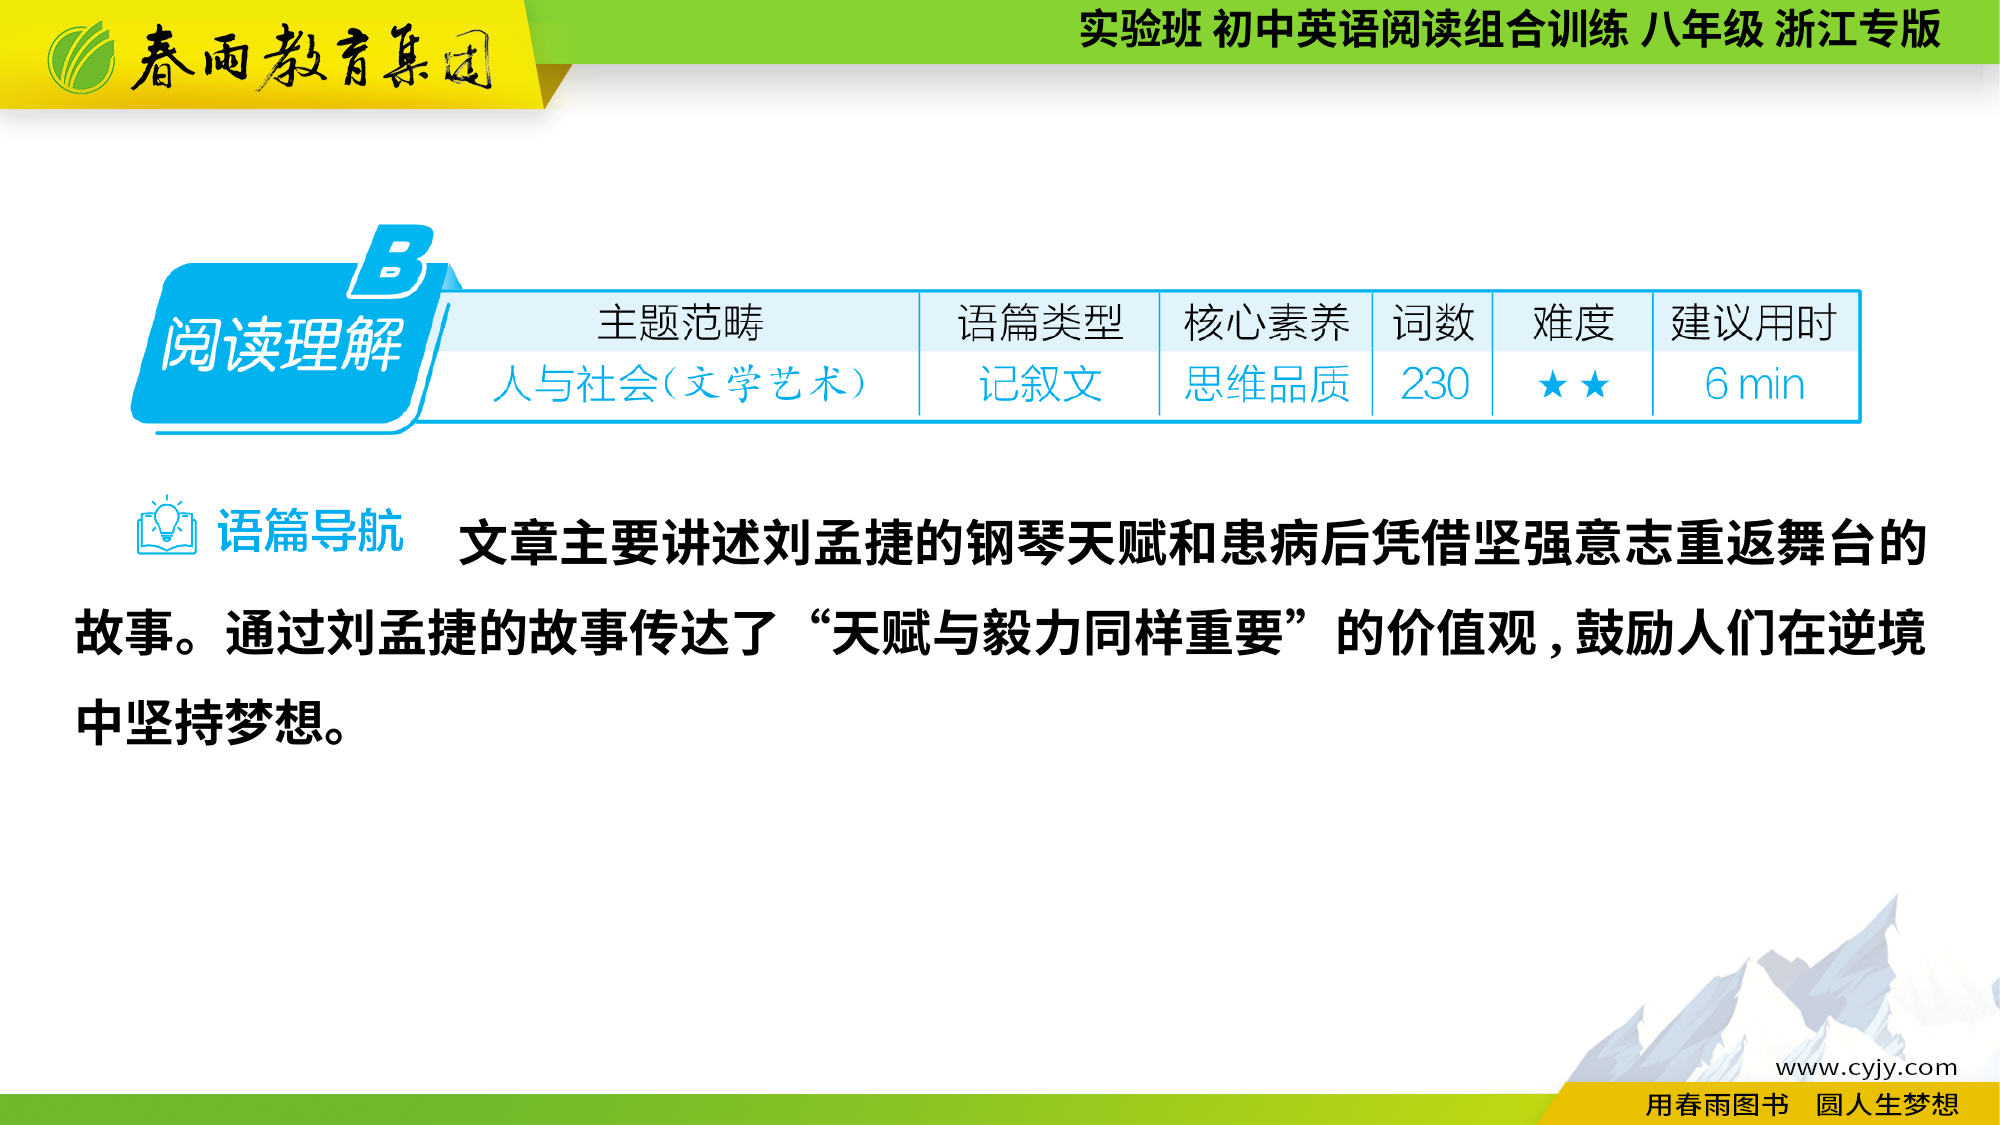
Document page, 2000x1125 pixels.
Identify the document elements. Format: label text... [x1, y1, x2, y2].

picture [0, 0, 2000, 1125]
list 文章主要讲述刘孟捷的钢琴天赋和患病后凭借坚强意志重返舞台的故事。通过刘孟捷的故事传达了“天赋与毅力同样重要”的价值观,鼓励人们在逆境中坚持梦想。 [59, 473, 1944, 762]
